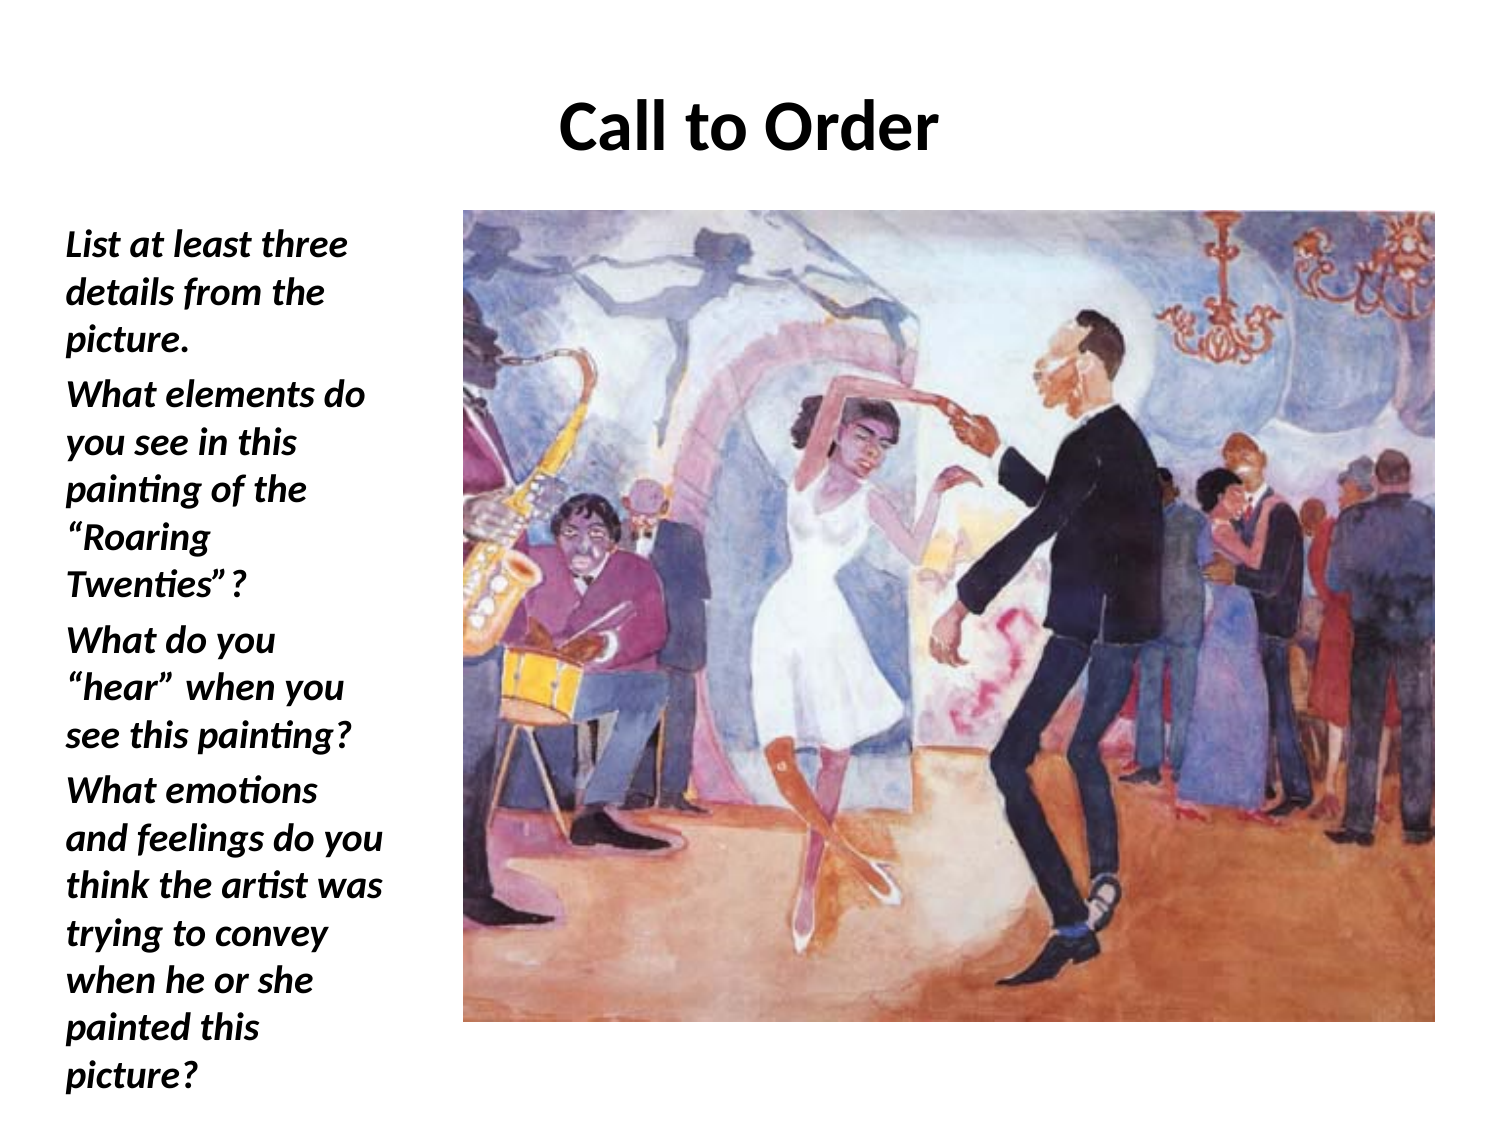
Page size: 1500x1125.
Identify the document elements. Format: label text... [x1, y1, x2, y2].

title Call to Order [112, 70, 1388, 173]
picture [463, 210, 1435, 1022]
subtitle List at least three details from the picture. What elements do you see in this painting of the “Roaring Twenties”? What do you “hear” when you see this painting? What emotions and feelings do you think the artist was trying to convey when he or she painted this picture? [50, 210, 404, 1071]
